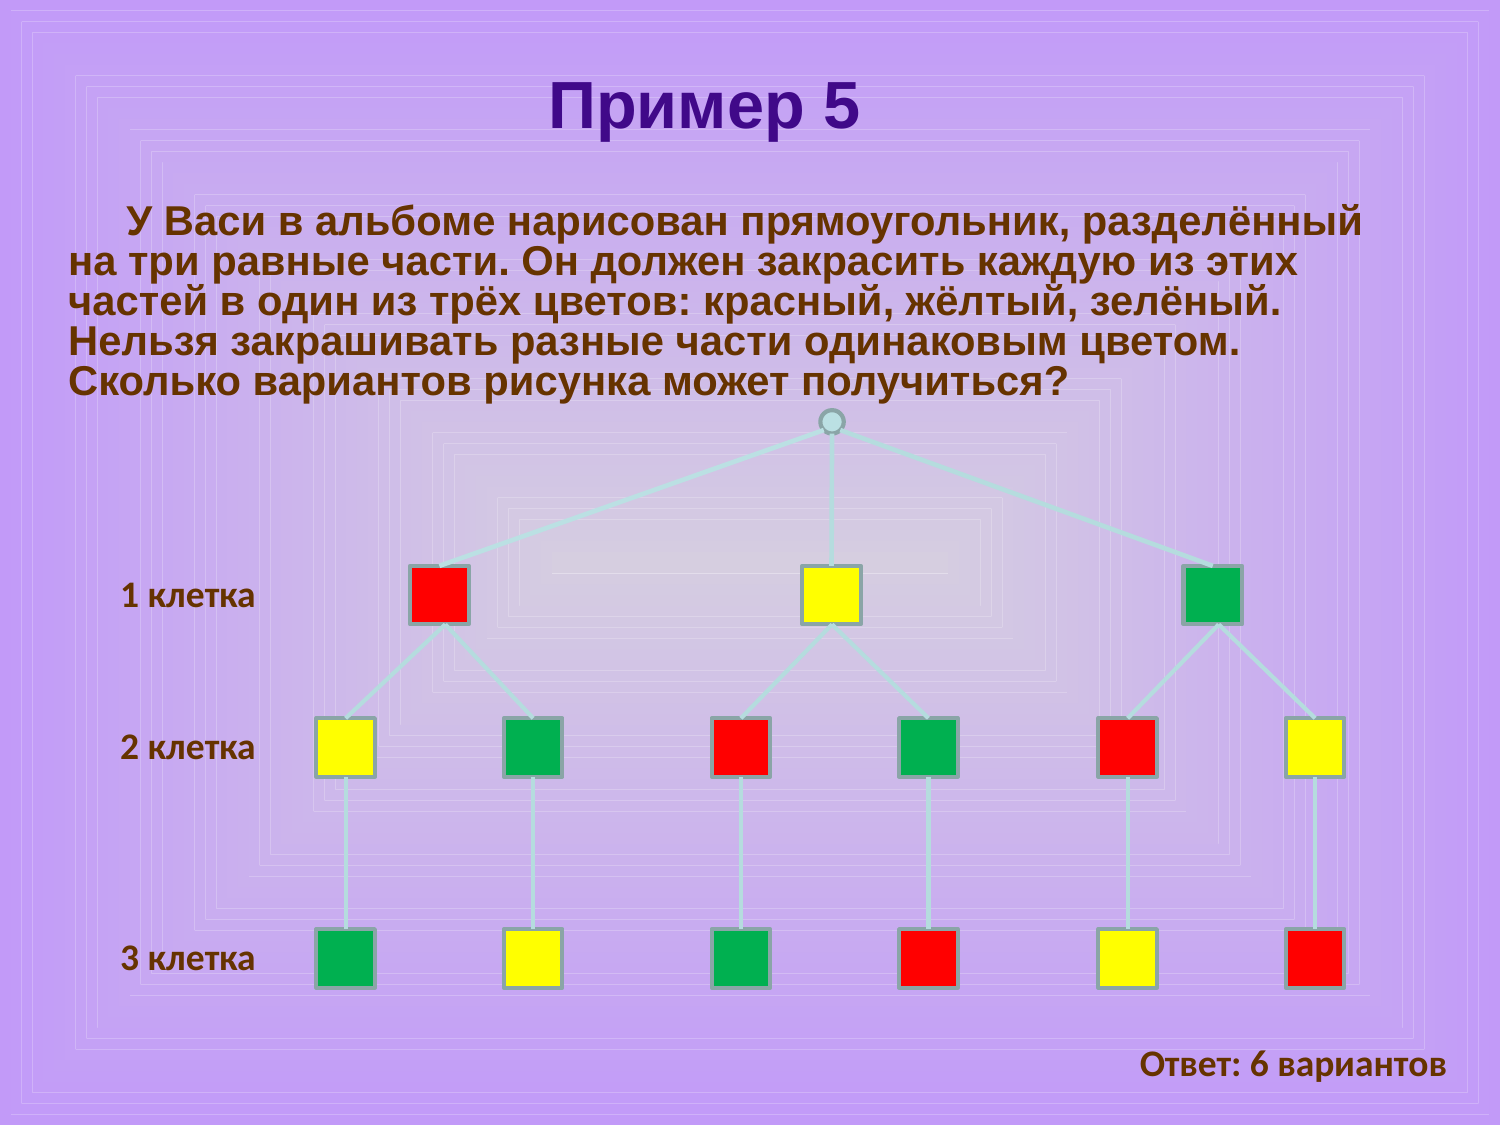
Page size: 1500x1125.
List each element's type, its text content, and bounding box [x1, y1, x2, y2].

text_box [105, 409, 1243, 623]
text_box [105, 776, 1345, 988]
text_box Ответ: 6 вариантов [1125, 1031, 1465, 1091]
list У Васи в альбоме нарисован прямоугольник, разделённый на три равные части. Он должен закрасить каждую из этих частей в один из трёх цветов: красный, жёлтый, зелёный. Нельзя закрашивать разные части одинаковым цветом. Сколько вариантов рисунка может получиться? [52, 196, 1404, 403]
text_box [105, 624, 1345, 776]
title Пример 5 [29, 54, 1380, 151]
